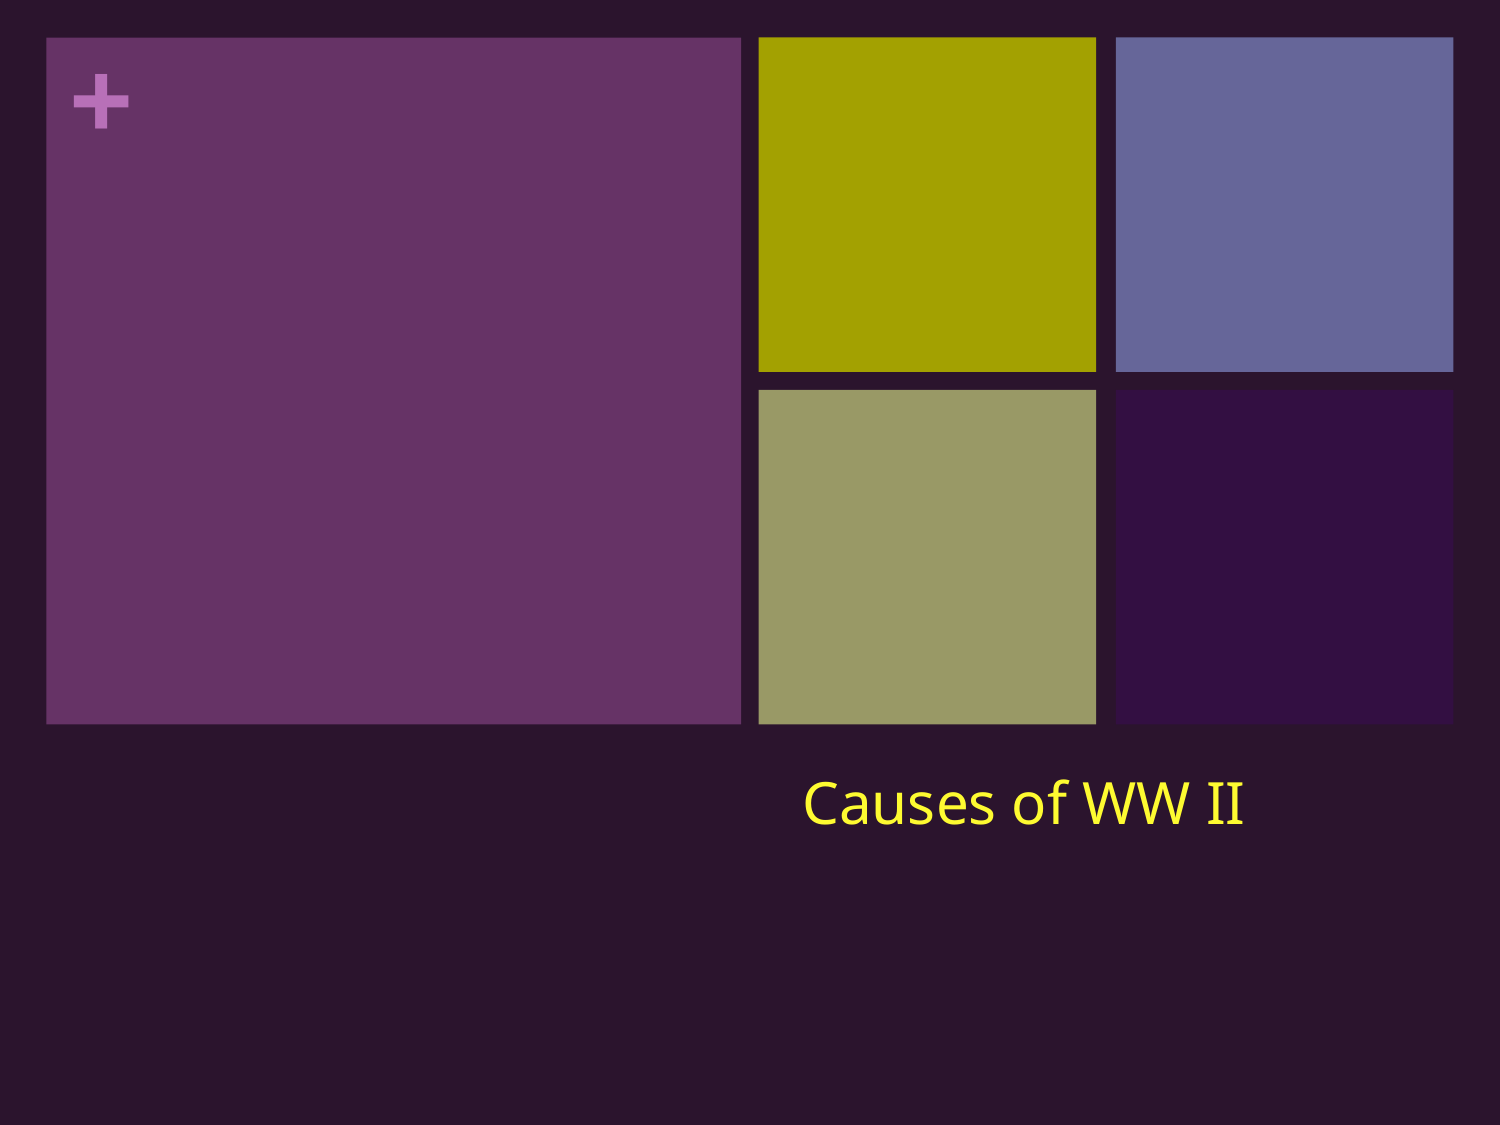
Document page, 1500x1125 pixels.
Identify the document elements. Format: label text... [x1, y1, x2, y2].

title Causes of WW II [787, 758, 1450, 912]
